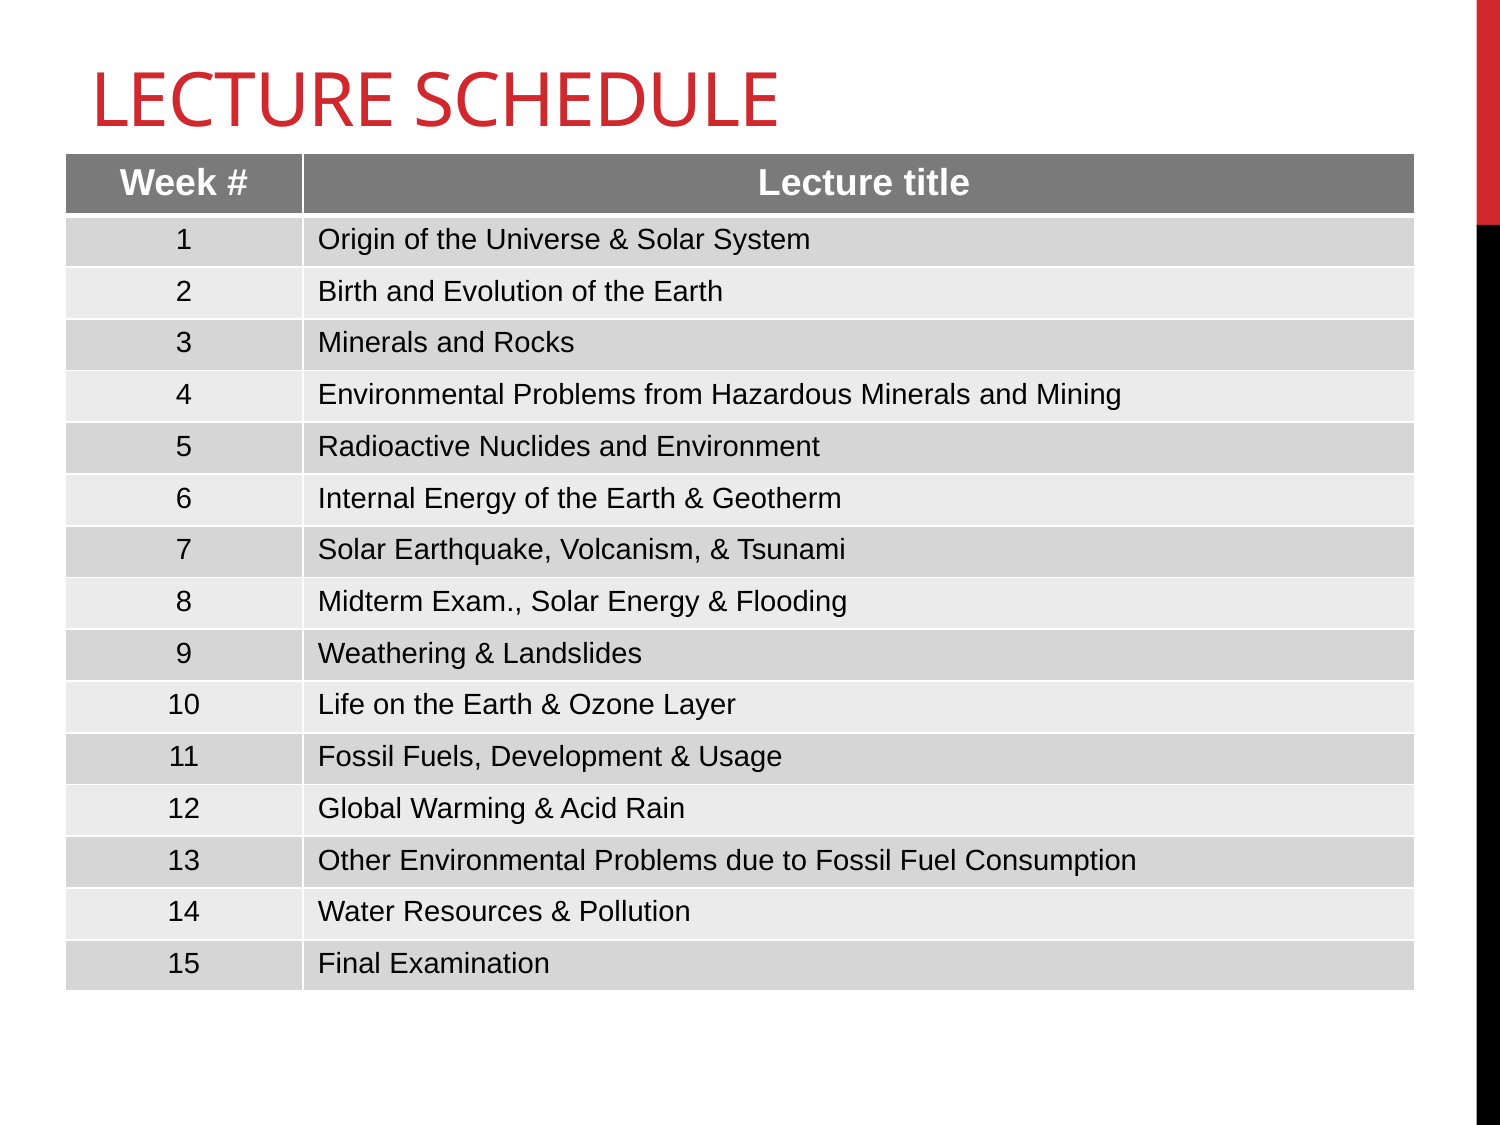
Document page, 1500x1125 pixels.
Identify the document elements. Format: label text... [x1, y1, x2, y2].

table_cell 12 [66, 785, 302, 835]
table_cell Weathering & Landslides [304, 630, 1414, 680]
table_cell Water Resources & Pollution [304, 889, 1414, 939]
table_cell Environmental Problems from Hazardous Minerals and Mining [304, 371, 1414, 421]
table_cell Origin of the Universe & Solar System [304, 218, 1414, 266]
table_cell Midterm Exam., Solar Energy & Flooding [304, 578, 1414, 628]
table_cell 15 [66, 941, 302, 990]
table_cell 9 [66, 630, 302, 680]
table_header Week # [66, 154, 302, 213]
table_cell Other Environmental Problems due to Fossil Fuel Consumption [304, 837, 1414, 887]
table_cell 10 [66, 682, 302, 732]
table_cell 4 [66, 371, 302, 421]
table_cell 1 [66, 218, 302, 266]
table_cell 11 [66, 734, 302, 784]
table_cell 5 [66, 423, 302, 473]
table_cell Solar Earthquake, Volcanism, & Tsunami [304, 527, 1414, 577]
table_cell Life on the Earth & Ozone Layer [304, 682, 1414, 732]
table_header Lecture title [304, 154, 1414, 213]
table_cell Internal Energy of the Earth & Geotherm [304, 475, 1414, 525]
table_cell Global Warming & Acid Rain [304, 785, 1414, 835]
table_cell 13 [66, 837, 302, 887]
table_cell 14 [66, 889, 302, 939]
table_cell Minerals and Rocks [304, 320, 1414, 370]
table_cell Fossil Fuels, Development & Usage [304, 734, 1414, 784]
title Lecture schedule [75, 25, 987, 149]
table_cell 3 [66, 320, 302, 370]
table_cell Final Examination [304, 941, 1414, 990]
table_cell Radioactive Nuclides and Environment [304, 423, 1414, 473]
table_cell 7 [66, 527, 302, 577]
table_cell 6 [66, 475, 302, 525]
table_cell Birth and Evolution of the Earth [304, 268, 1414, 318]
table_cell 2 [66, 268, 302, 318]
table_cell 8 [66, 578, 302, 628]
